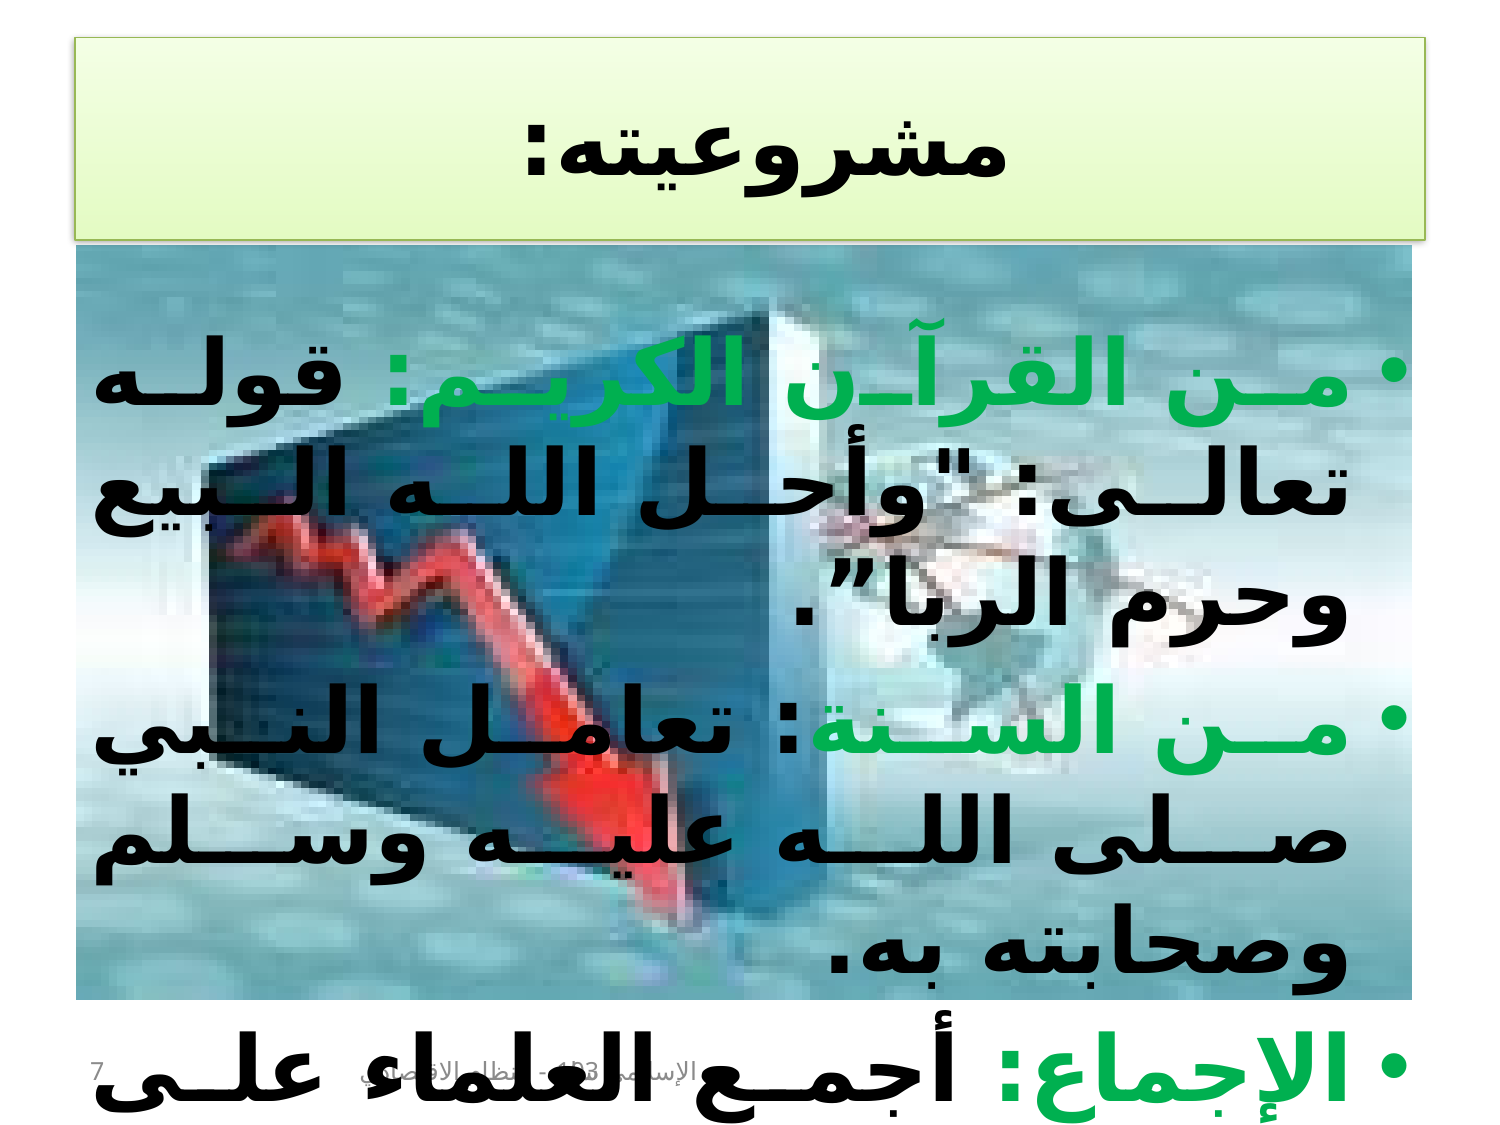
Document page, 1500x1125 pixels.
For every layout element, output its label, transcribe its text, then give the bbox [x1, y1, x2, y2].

title مشروعيته: [74, 37, 1426, 241]
footer 103 سلم - النظام الاقتصادي الإسلامي [512, 1042, 988, 1103]
list من القرآن الكريم: قوله تعالى: "وأحل الله البيع وحرم الربا”. من السنة: تعامل النبي صلى الله عليه وسلم وصحابته به. الإجماع: أجمع العلماء على جواز البيع لحاجة الناس إليه ولا يمكن دفعها بغيره. [75, 306, 1425, 1125]
slide_number 7 [75, 1042, 425, 1103]
picture [76, 245, 1412, 1000]
